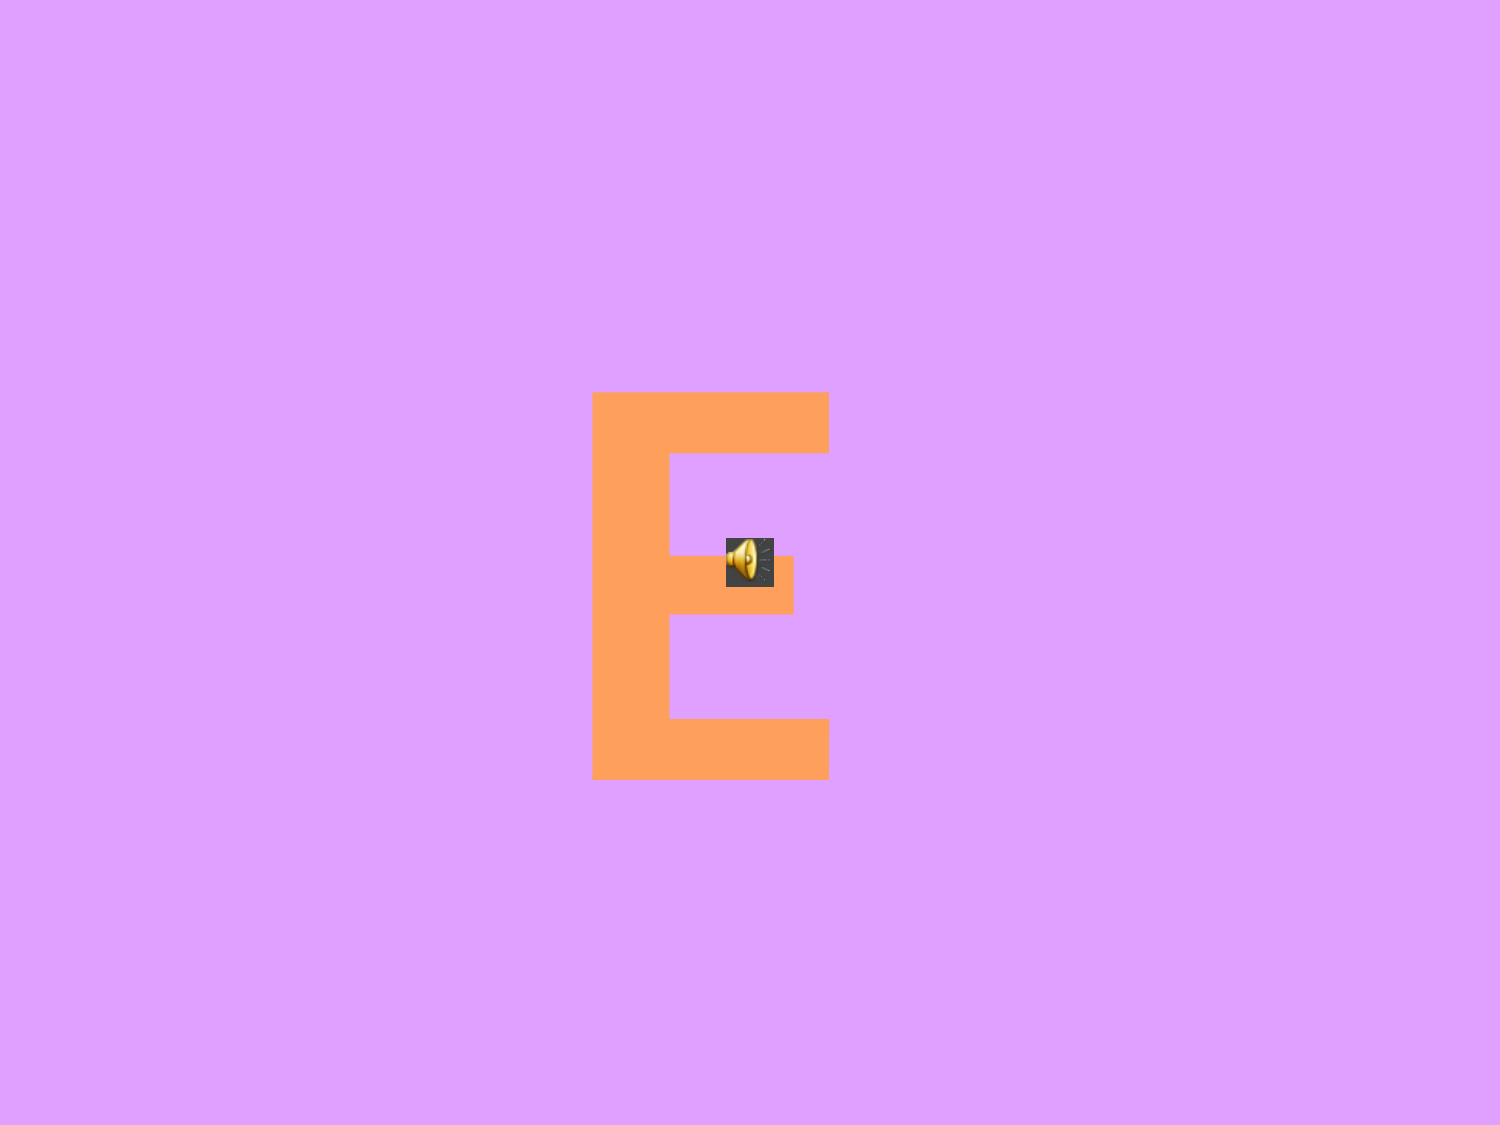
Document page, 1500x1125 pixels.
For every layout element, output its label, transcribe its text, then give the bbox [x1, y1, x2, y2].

text_box E [543, 174, 866, 908]
picture [724, 537, 776, 588]
